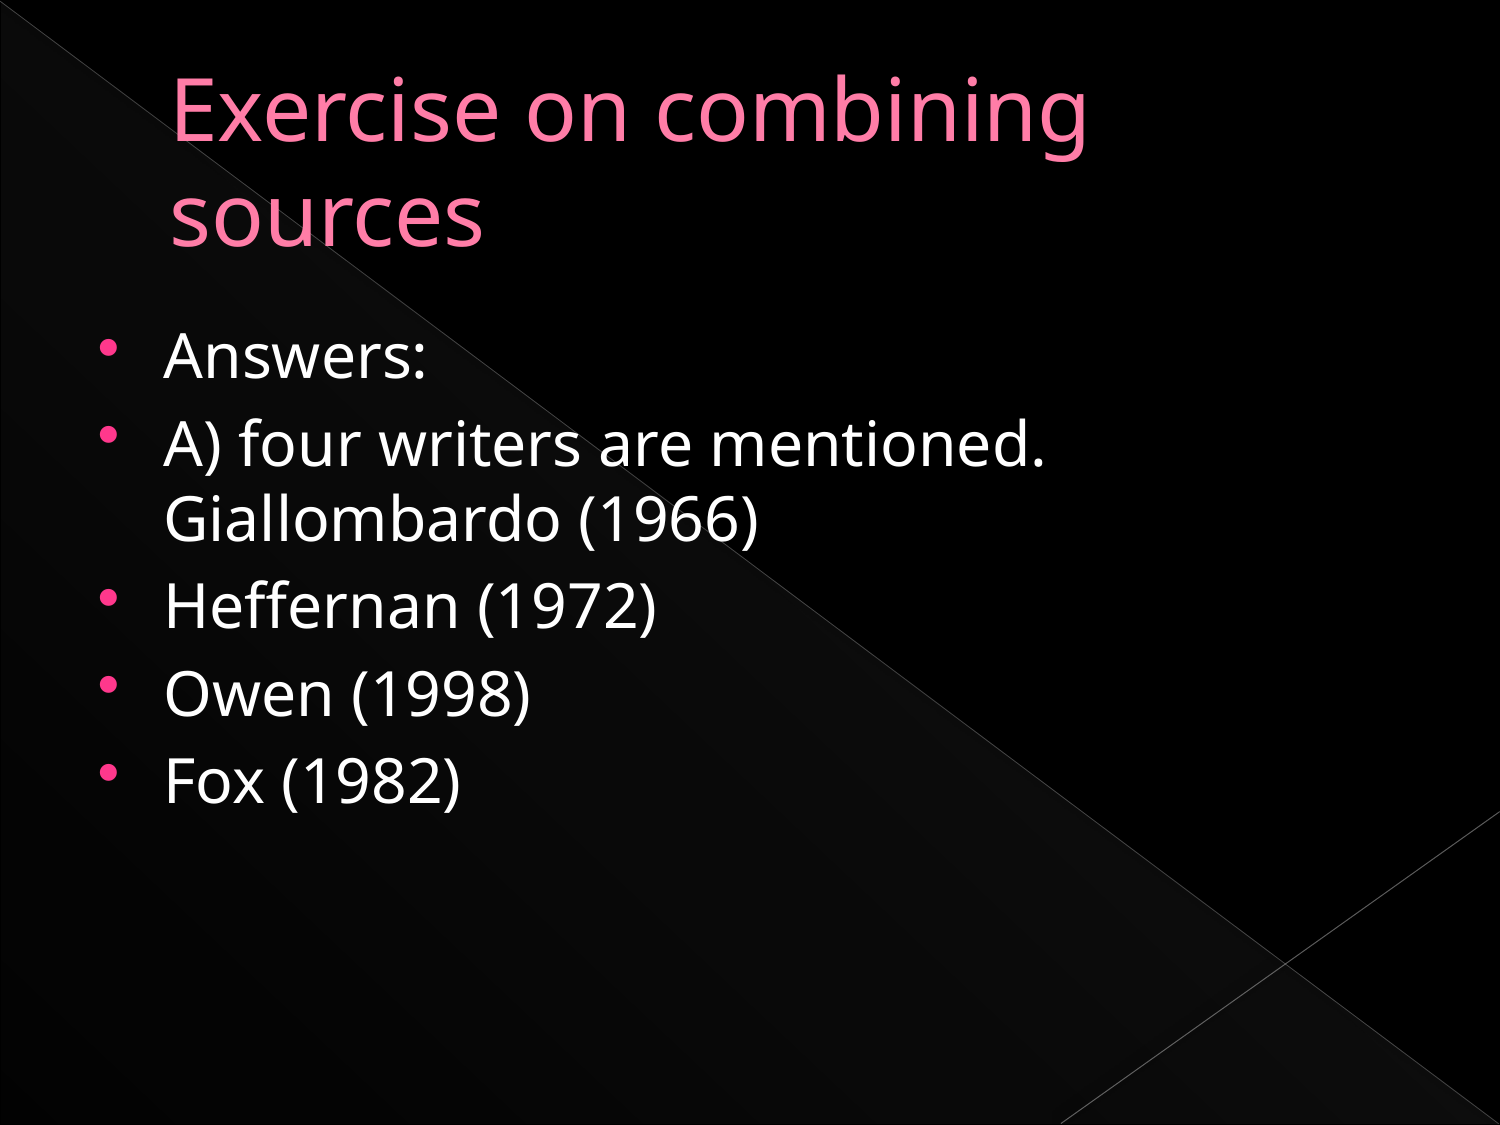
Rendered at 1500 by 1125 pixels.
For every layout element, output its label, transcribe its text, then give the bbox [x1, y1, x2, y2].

list Answers: A) four writers are mentioned. Giallombardo (1966) Heffernan (1972) Owen (1998) Fox (1982) [75, 308, 1425, 1059]
title Exercise on combining sources [75, 43, 1425, 274]
